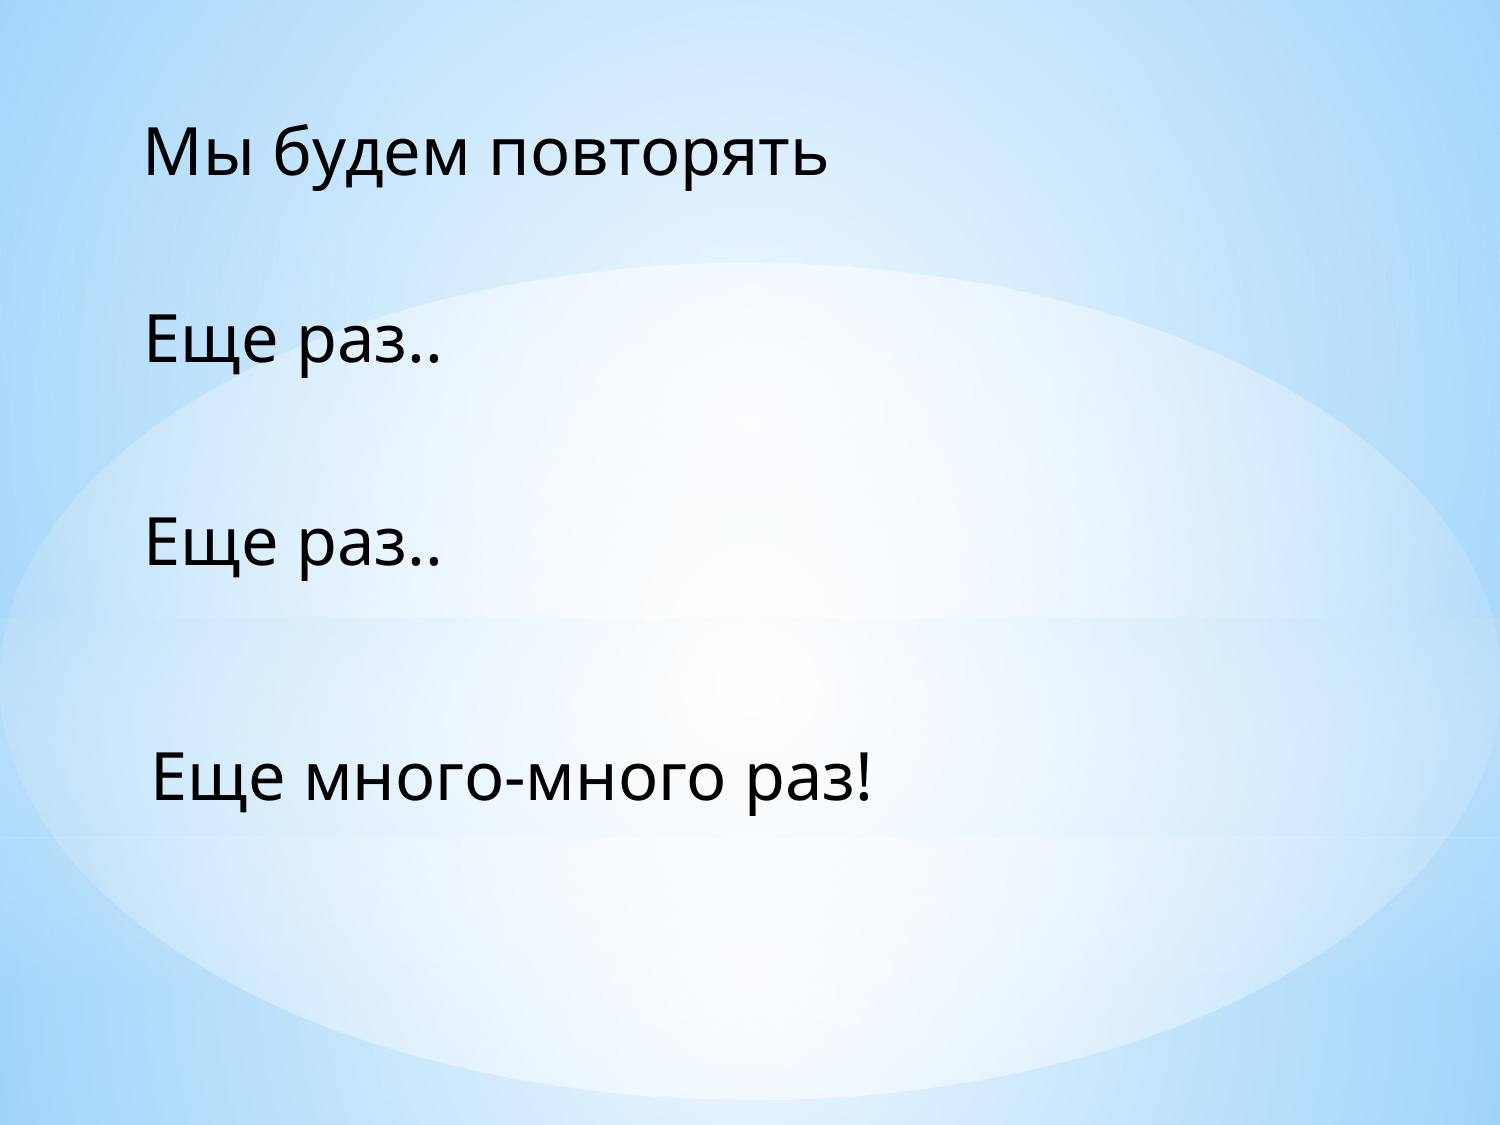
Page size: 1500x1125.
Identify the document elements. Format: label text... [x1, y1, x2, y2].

text_box Мы будем повторять [128, 101, 846, 277]
text_box Еще раз.. [128, 288, 459, 384]
text_box Еще раз.. [128, 491, 459, 587]
text_box Еще много-много раз! [136, 726, 890, 822]
